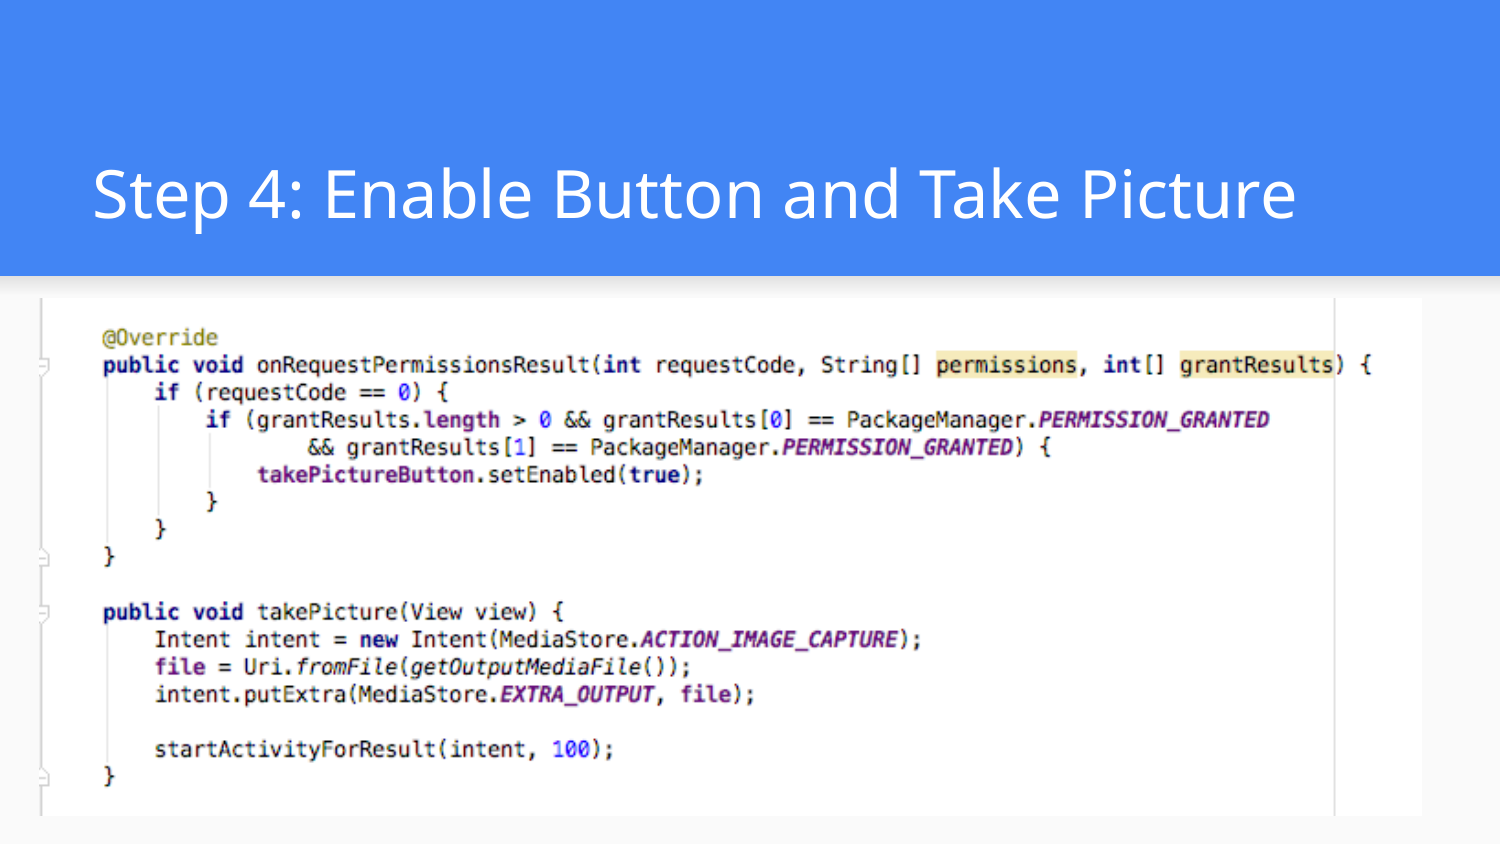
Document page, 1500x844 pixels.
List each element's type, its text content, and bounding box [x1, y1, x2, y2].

title Step 4: Enable Button and Take Picture [77, 121, 1427, 248]
picture [39, 297, 1422, 817]
